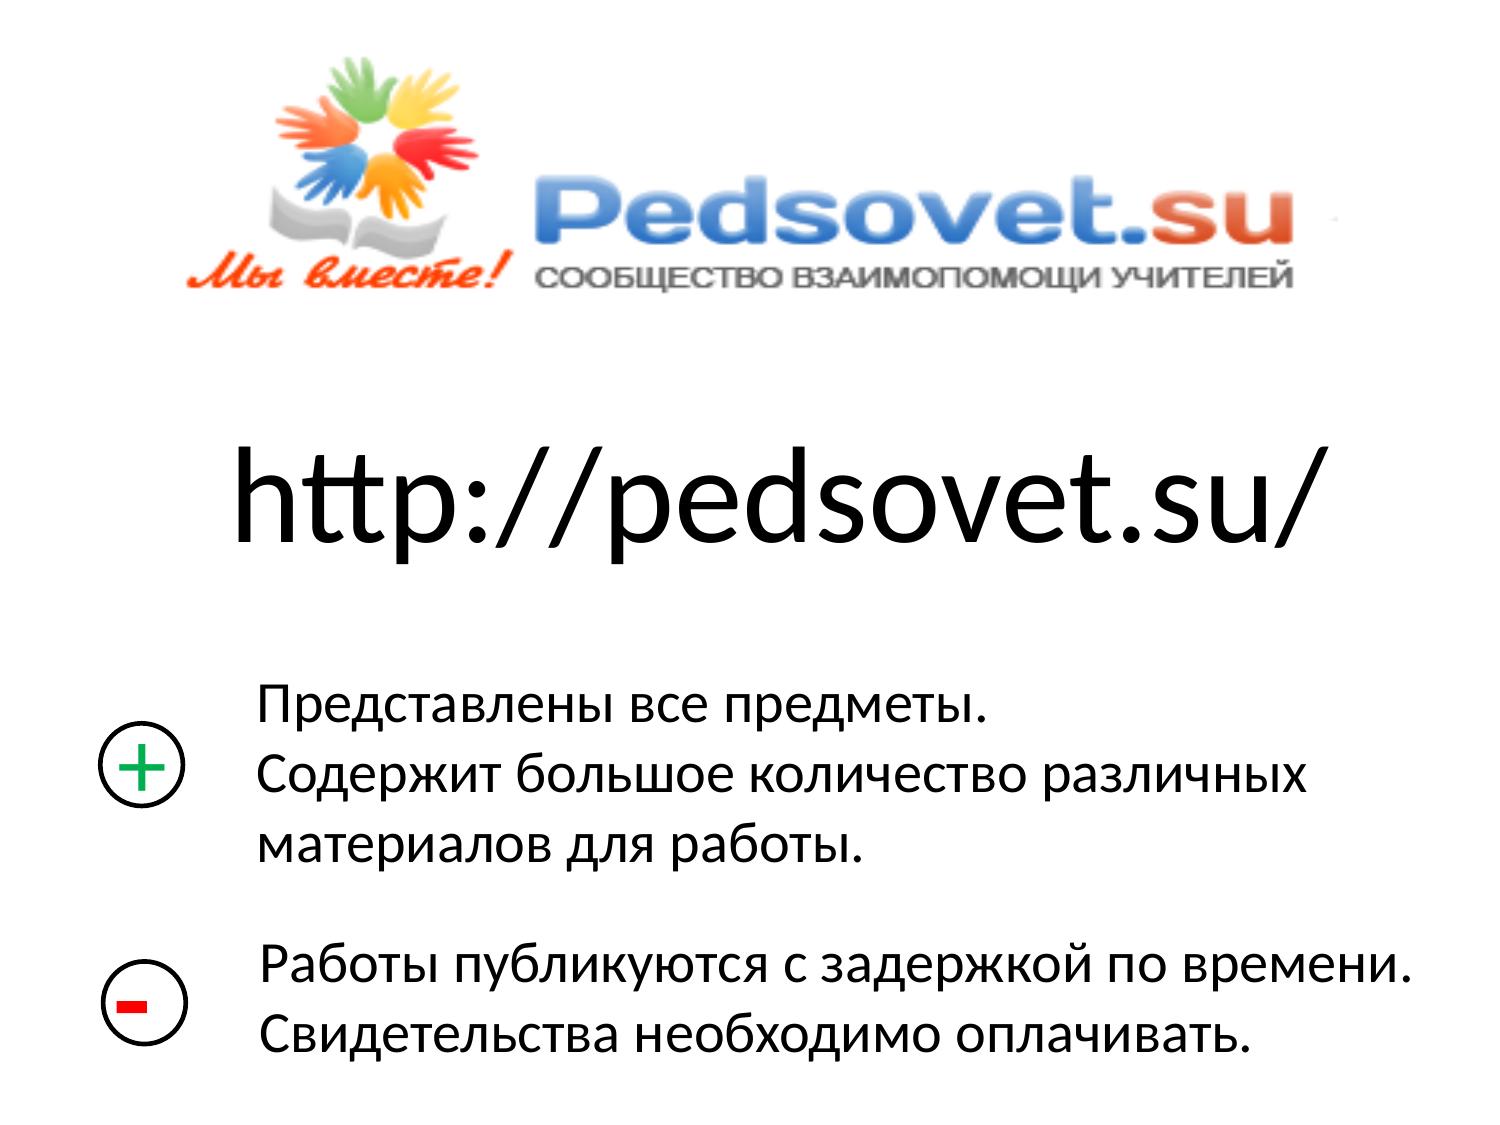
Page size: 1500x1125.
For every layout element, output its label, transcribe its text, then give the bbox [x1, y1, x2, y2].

text_box Работы публикуются с задержкой по времени. Свидетельства необходимо оплачивать. [244, 916, 1438, 1072]
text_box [100, 692, 184, 829]
text_box http://pedsovet.su/ [88, 397, 1471, 639]
picture [111, 0, 1338, 351]
text_box Представлены все предметы. Содержит большое количество различных материалов для работы. [242, 656, 1424, 882]
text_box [100, 928, 186, 1066]
